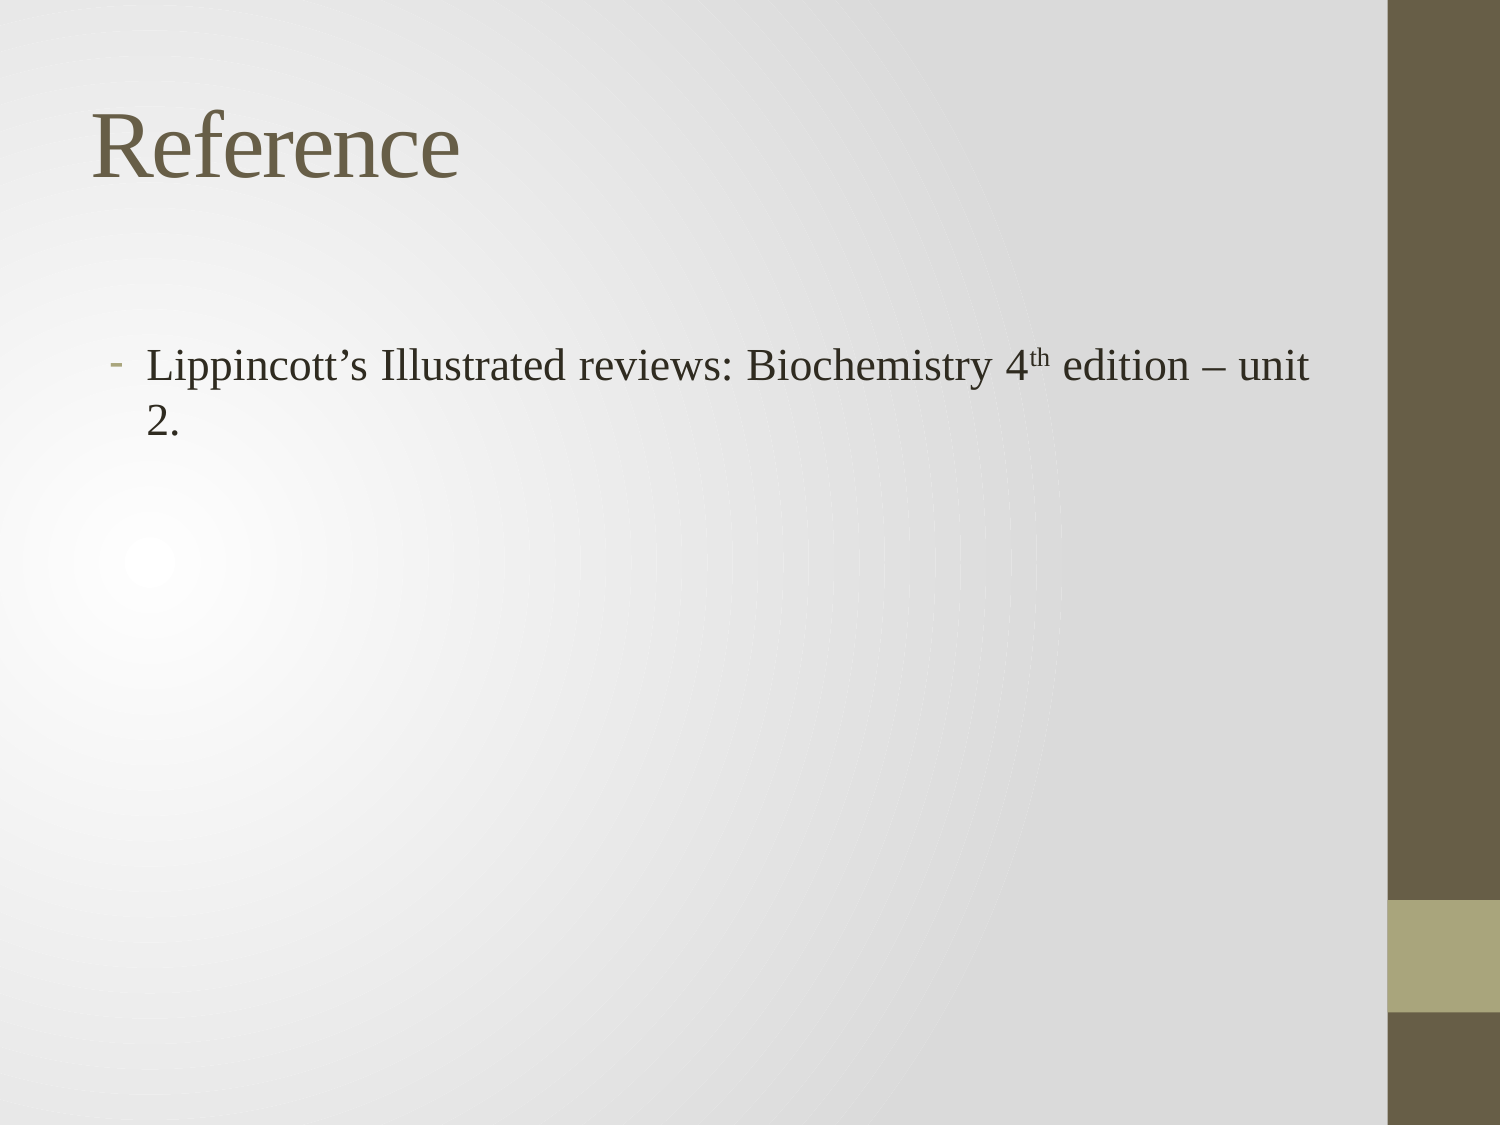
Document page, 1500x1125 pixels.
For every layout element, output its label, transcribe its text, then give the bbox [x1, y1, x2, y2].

title Reference [75, 45, 1325, 233]
list Lippincott’s Illustrated reviews: Biochemistry 4th edition – unit 2. [75, 262, 1325, 1050]
